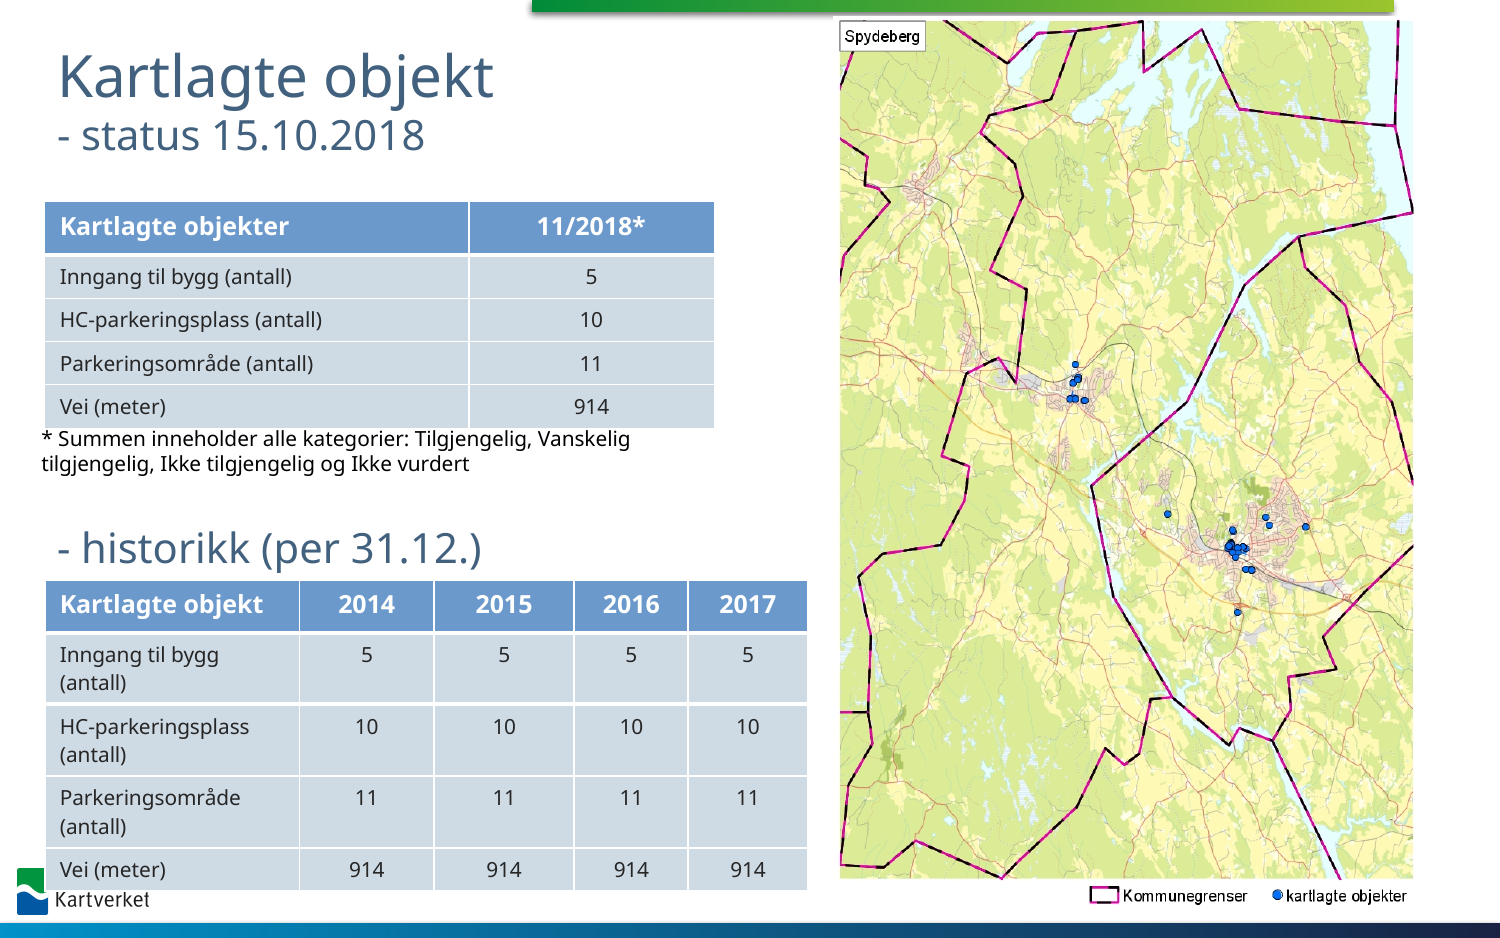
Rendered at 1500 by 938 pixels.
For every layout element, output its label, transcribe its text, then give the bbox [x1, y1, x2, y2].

table_header 2015 [435, 581, 573, 631]
table_cell Inngang til bygg (antall) [45, 257, 468, 298]
table_cell Vei (meter) [46, 849, 299, 890]
text_box Kartlagte objekt - status 15.10.2018 [42, 24, 828, 167]
table_cell 914 [575, 849, 687, 890]
table_cell 5 [300, 635, 433, 702]
table_cell 11 [300, 777, 433, 847]
table_cell 914 [470, 385, 714, 428]
table_header 2014 [300, 581, 433, 631]
table_cell Parkeringsområde (antall) [45, 342, 468, 384]
table_cell 5 [689, 635, 807, 702]
table_cell 11 [575, 777, 687, 847]
table_cell 11 [689, 777, 807, 847]
table_cell 11 [470, 342, 714, 384]
table_cell 5 [435, 635, 573, 702]
table_cell 11 [435, 777, 573, 847]
table_cell 5 [470, 257, 714, 298]
table_cell Parkeringsområde (antall) [46, 777, 299, 847]
picture [833, 16, 1419, 913]
table_cell HC-parkeringsplass (antall) [45, 299, 468, 341]
table_header Kartlagte objekt [46, 581, 299, 631]
table_header 2017 [689, 581, 807, 631]
text_box - historikk (per 31.12.) [42, 496, 828, 580]
table_header 11/2018* [470, 202, 714, 253]
table_cell 10 [689, 706, 807, 775]
text_box * Summen inneholder alle kategorier: Tilgjengelig, Vanskelig tilgjengelig, Ikke tilgjengelig og Ikke vurdert [26, 417, 711, 483]
table_header 2016 [575, 581, 687, 631]
table_cell 10 [300, 706, 433, 775]
table_cell 914 [689, 849, 807, 890]
table_cell 5 [575, 635, 687, 702]
table_cell 10 [575, 706, 687, 775]
table_header Kartlagte objekter [45, 202, 468, 253]
table_cell 914 [300, 849, 433, 890]
table_cell 914 [435, 849, 573, 890]
table_cell Vei (meter) [45, 385, 468, 417]
table_cell 10 [470, 299, 714, 341]
table_cell 10 [435, 706, 573, 775]
table_cell HC-parkeringsplass (antall) [46, 706, 299, 775]
table_cell Inngang til bygg (antall) [46, 635, 299, 702]
